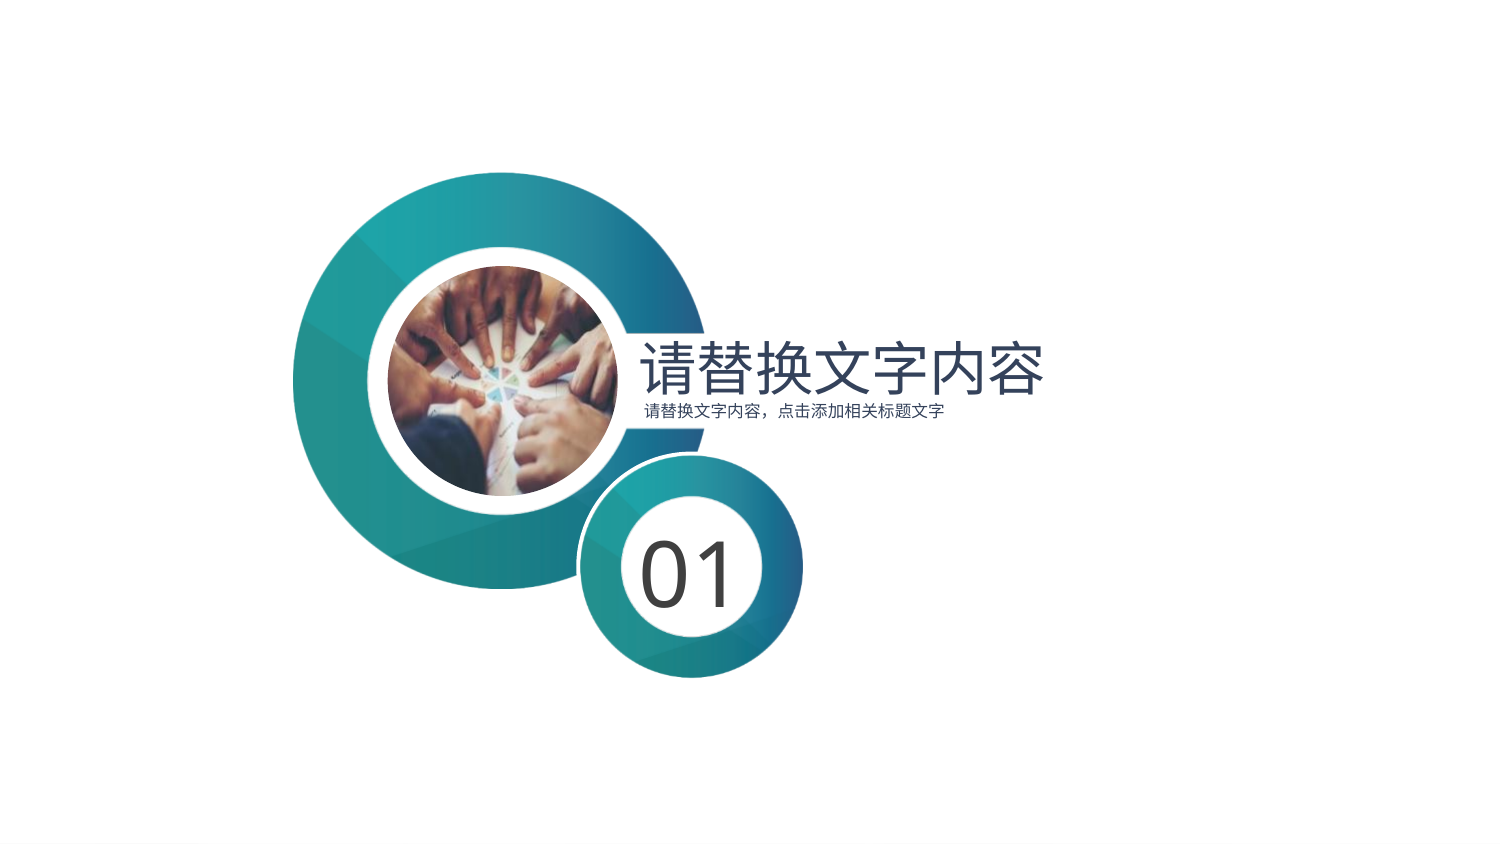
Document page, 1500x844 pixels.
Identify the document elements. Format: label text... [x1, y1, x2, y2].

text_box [575, 451, 807, 682]
text_box 请替换文字内容，点击添加相关标题文字 [718, 401, 1100, 422]
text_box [293, 172, 713, 590]
text_box 请替换文字内容 [718, 331, 1101, 402]
